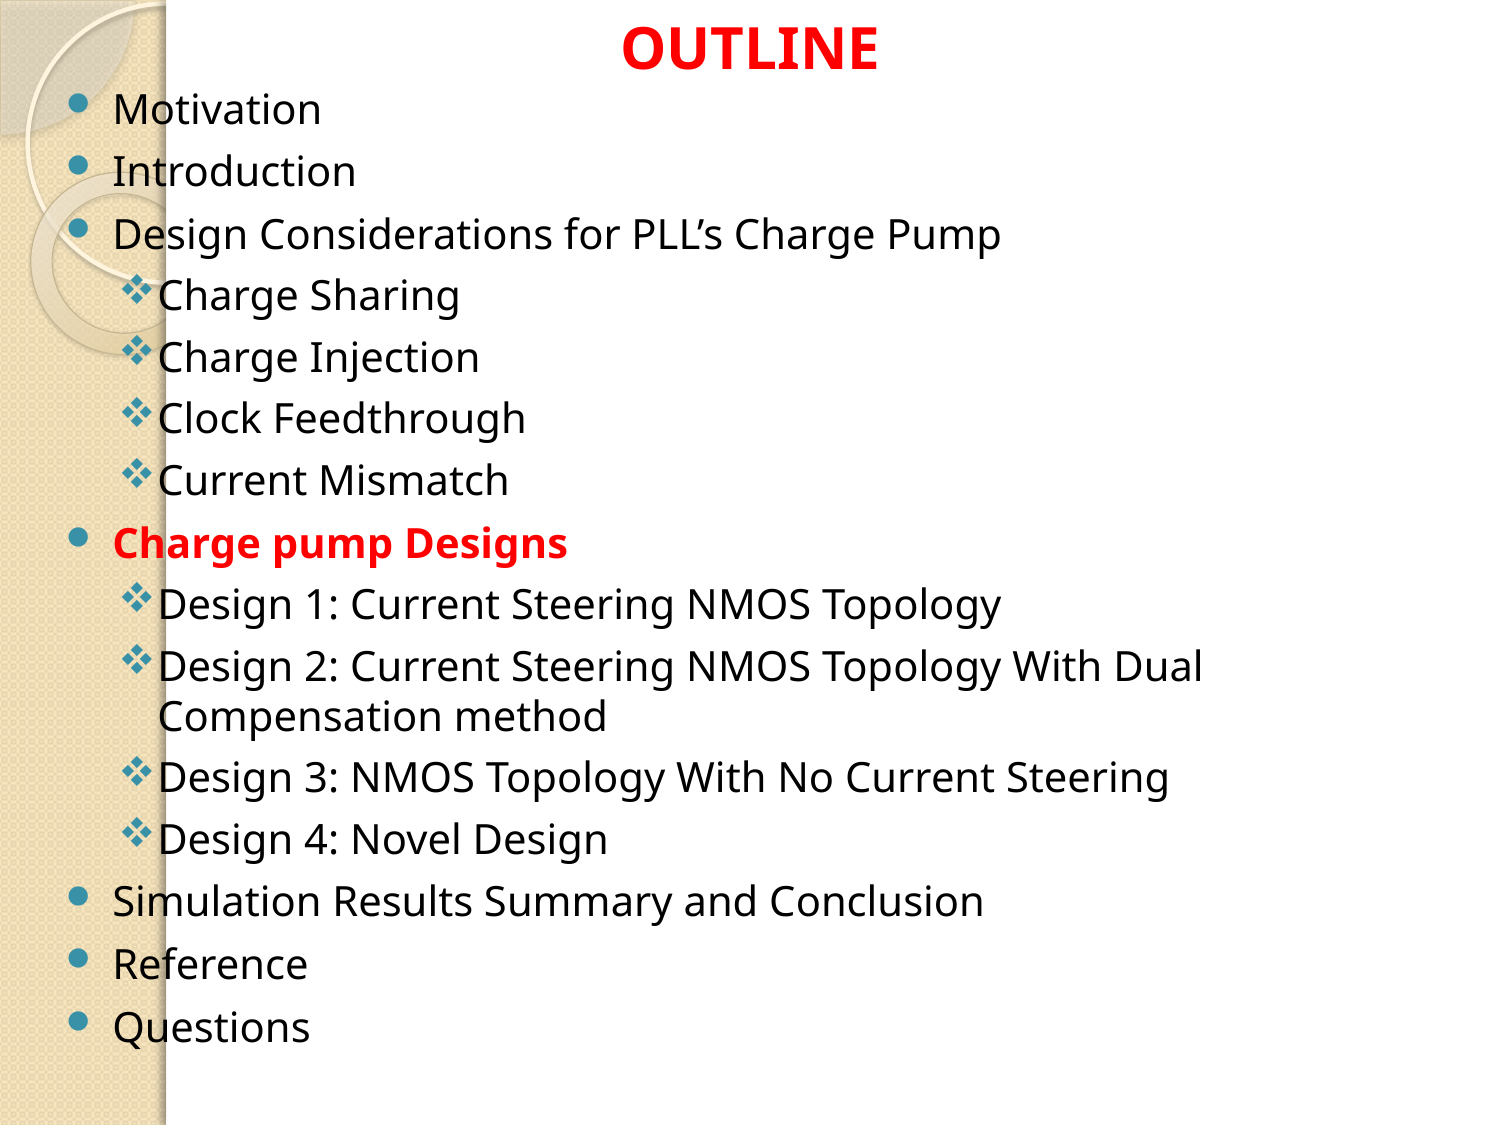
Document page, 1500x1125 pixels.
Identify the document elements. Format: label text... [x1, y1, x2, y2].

title OUTLINE [75, 4, 1425, 75]
list Motivation Introduction Design Considerations for PLL’s Charge Pump Charge Sharing Charge Injection Clock Feedthrough Current Mismatch Charge pump Designs Design 1: Current Steering NMOS Topology Design 2: Current Steering NMOS Topology With Dual Compensation method Design 3: NMOS Topology With No Current Steering Design 4: Novel Design Simulation Results Summary and Conclusion Reference Questions [37, 75, 1425, 1088]
